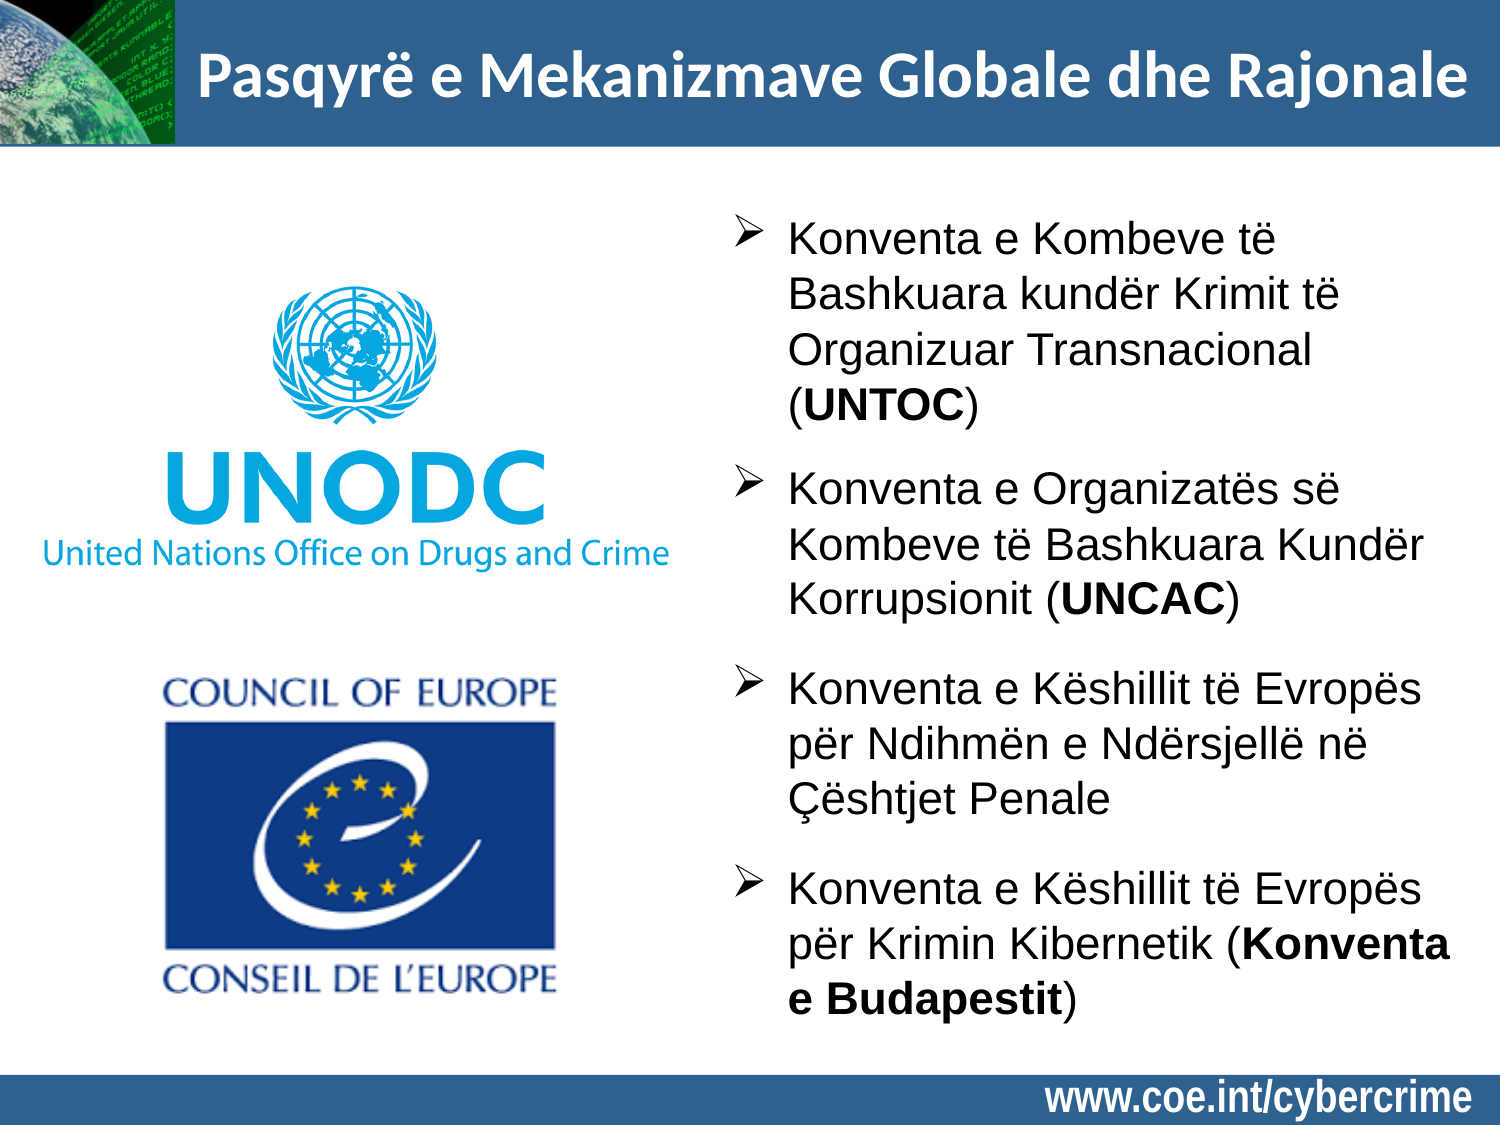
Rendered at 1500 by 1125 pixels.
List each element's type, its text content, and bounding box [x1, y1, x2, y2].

picture [41, 264, 672, 596]
text_box [0, 1073, 1030, 1125]
text_box www.coe.int/cybercrime [1030, 1059, 1500, 1125]
text_box Pasqyrë e Mekanizmave Globale dhe Rajonale [177, 0, 1500, 149]
text_box Konventa e Kombeve të Bashkuara kundër Krimit të Organizuar Transnacional (UNTOC) Konventa e Organizatës së Kombeve të Bashkuara Kundër Korrupsionit (UNCAC) Konventa e Këshillit të Evropës për Ndihmën e Ndërsjellë në Çështjet Penale Konventa e Këshillit të Evropës për Krimin Kibernetik (Konventa e Budapestit) [716, 201, 1500, 1032]
picture [0, 0, 175, 144]
picture [115, 639, 605, 1031]
